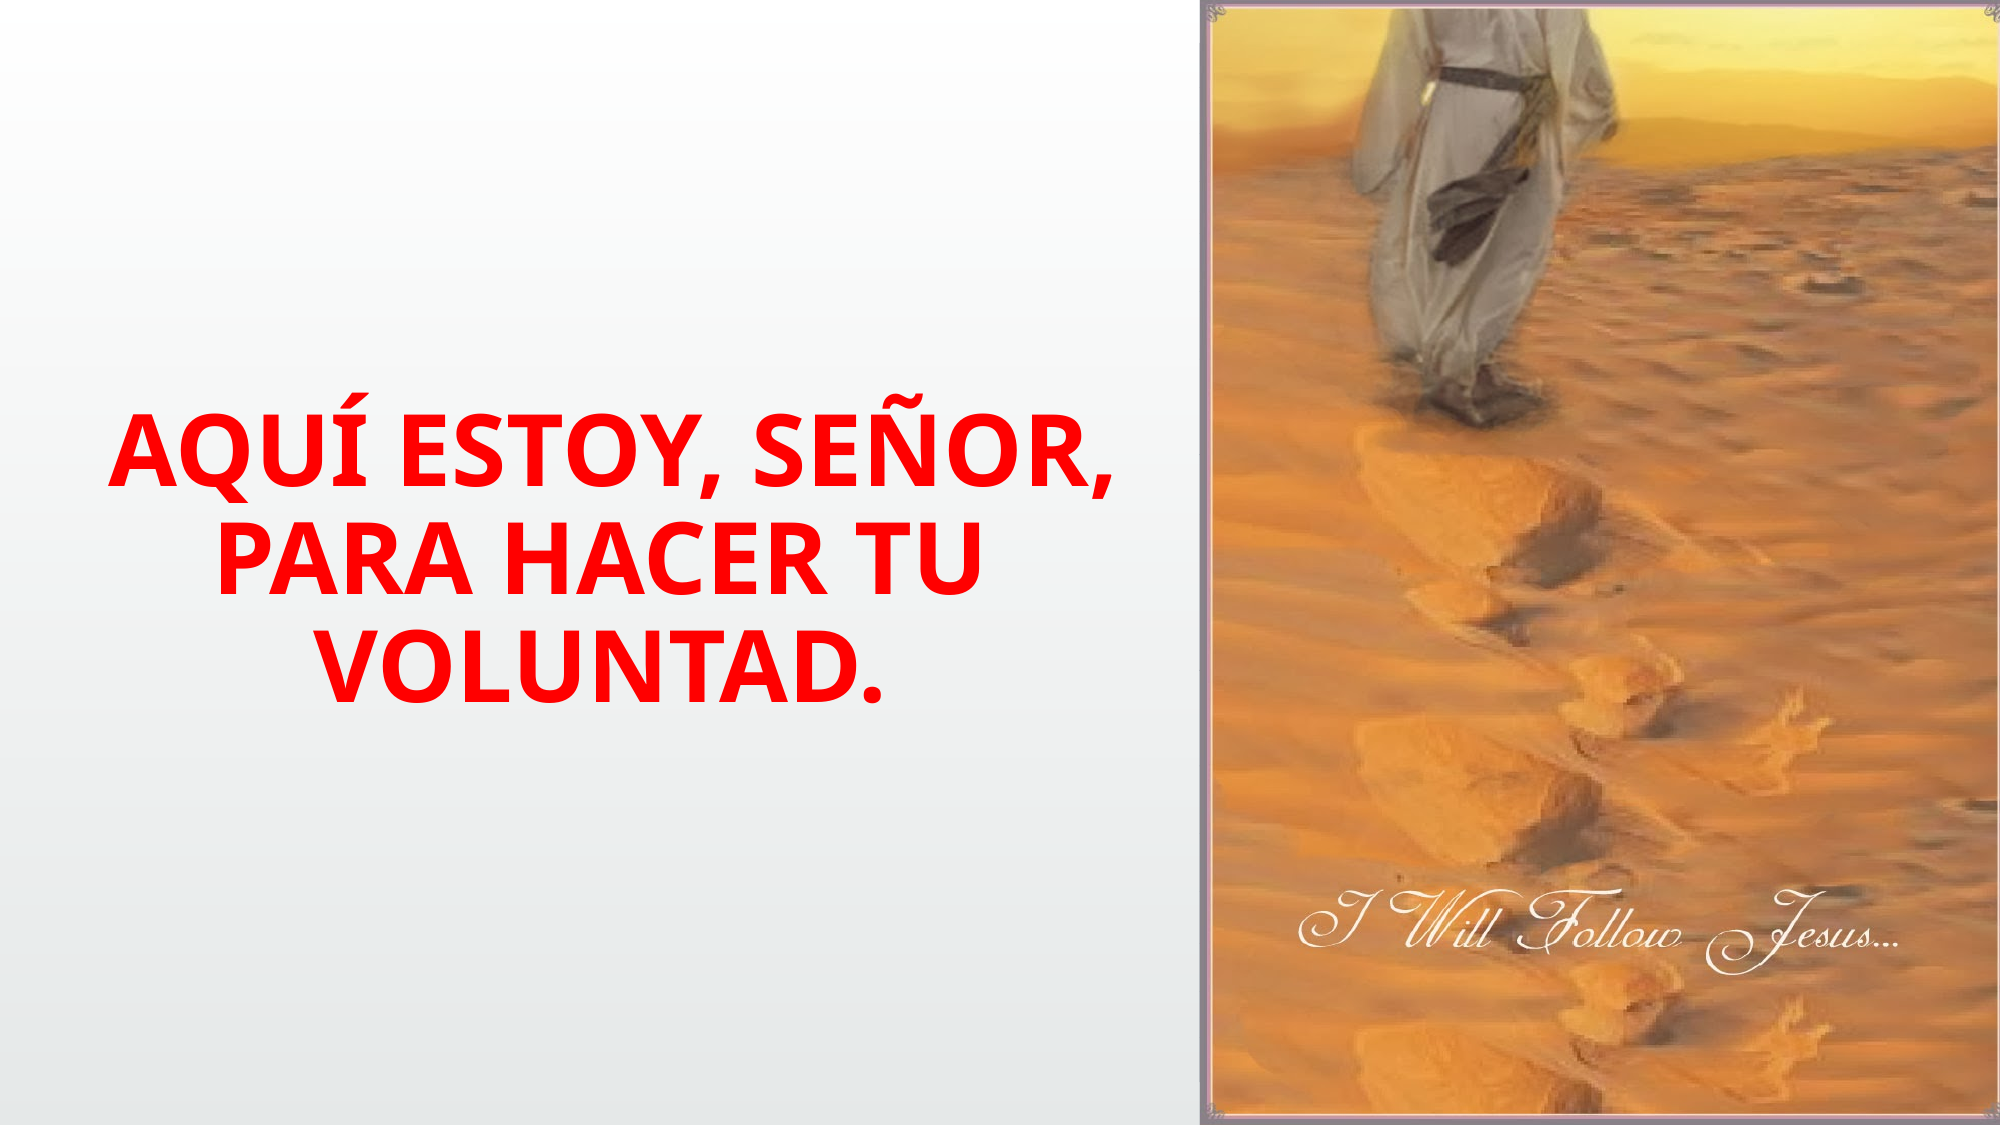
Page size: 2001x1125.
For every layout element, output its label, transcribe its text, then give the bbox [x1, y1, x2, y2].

title AQUÍ ESTOY, SEÑOR, PARA HACER TU VOLUNTAD. [0, 0, 1200, 1125]
picture [1200, 0, 2000, 1125]
